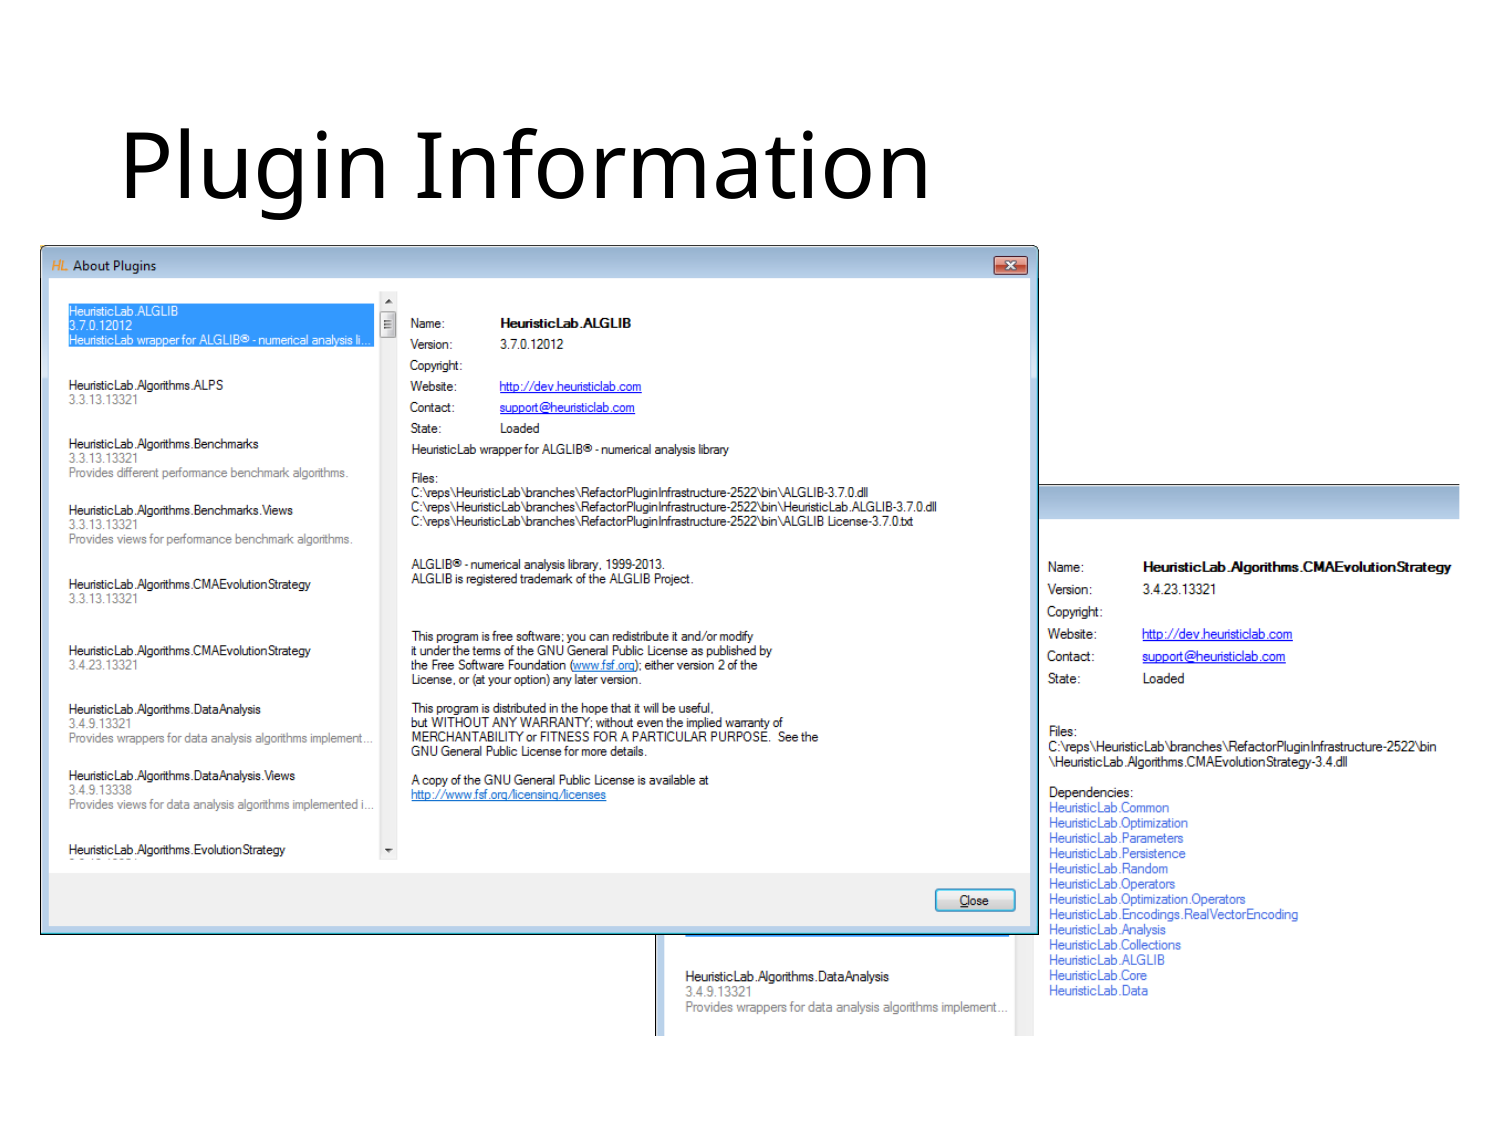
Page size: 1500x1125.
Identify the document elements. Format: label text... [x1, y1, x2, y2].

picture [40, 245, 1460, 1036]
title Plugin Information [103, 59, 1397, 278]
